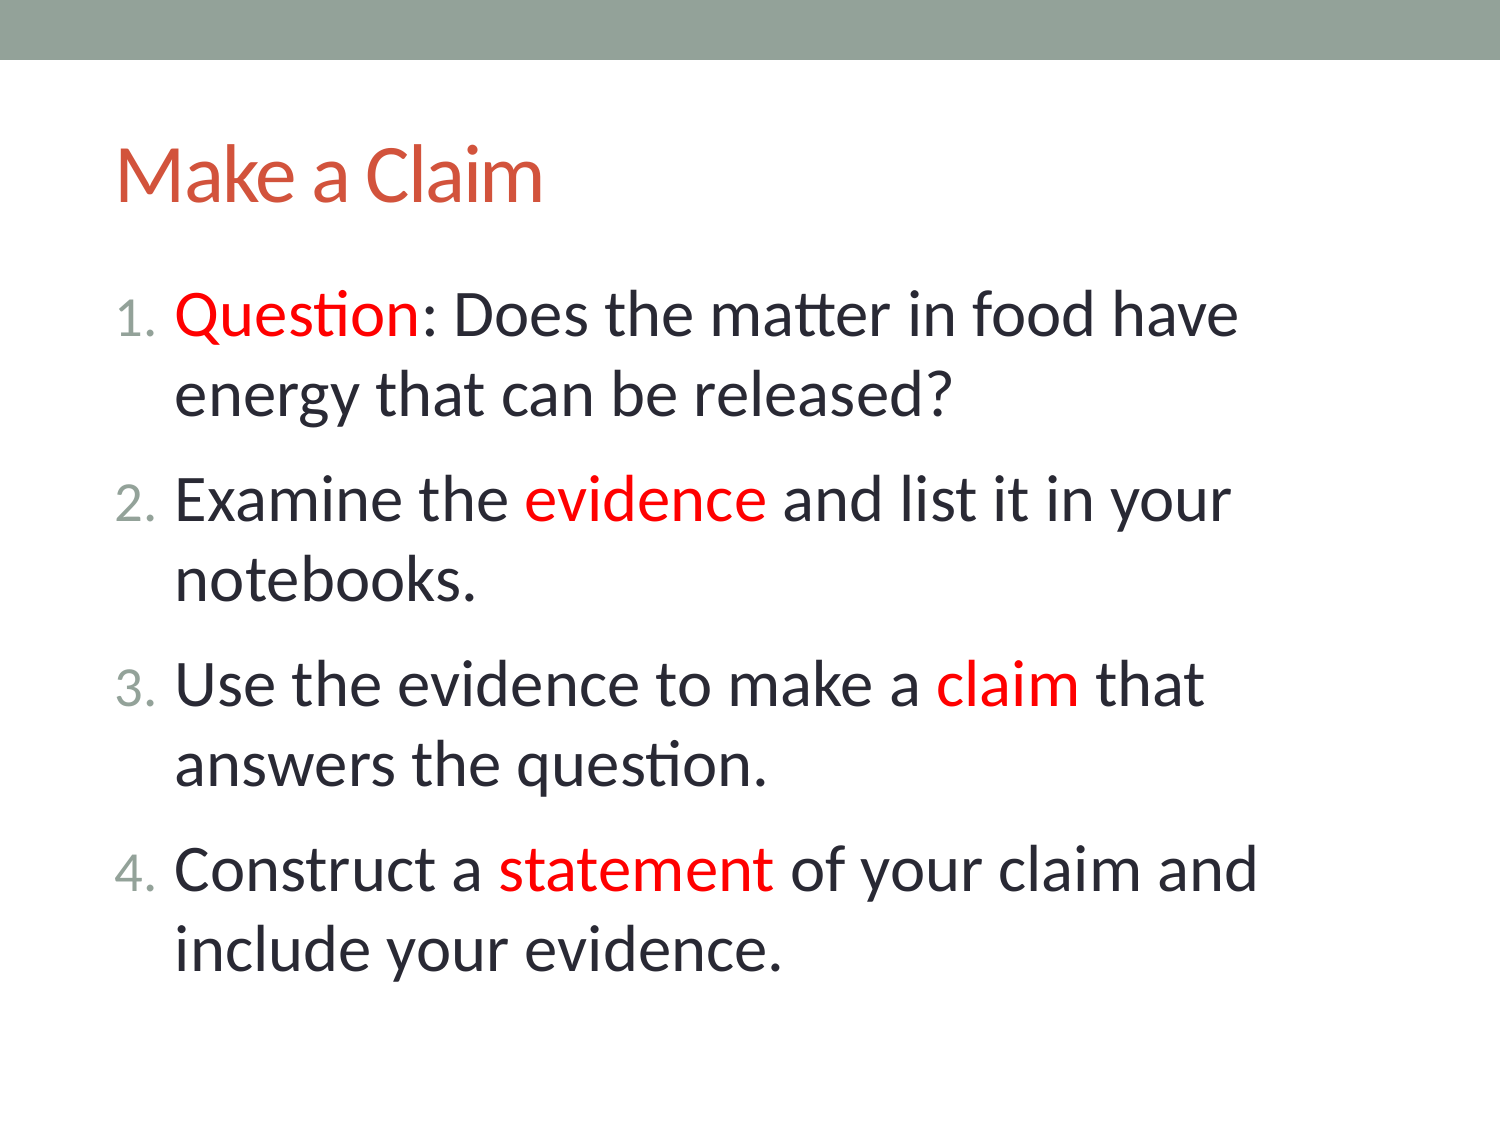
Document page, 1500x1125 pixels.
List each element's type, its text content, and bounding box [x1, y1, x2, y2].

list Question: Does the matter in food have energy that can be released? Examine the evidence and list it in your notebooks. Use the evidence to make a claim that answers the question. Construct a statement of your claim and include your evidence. [99, 262, 1450, 1063]
title Make a Claim [99, 87, 1425, 250]
